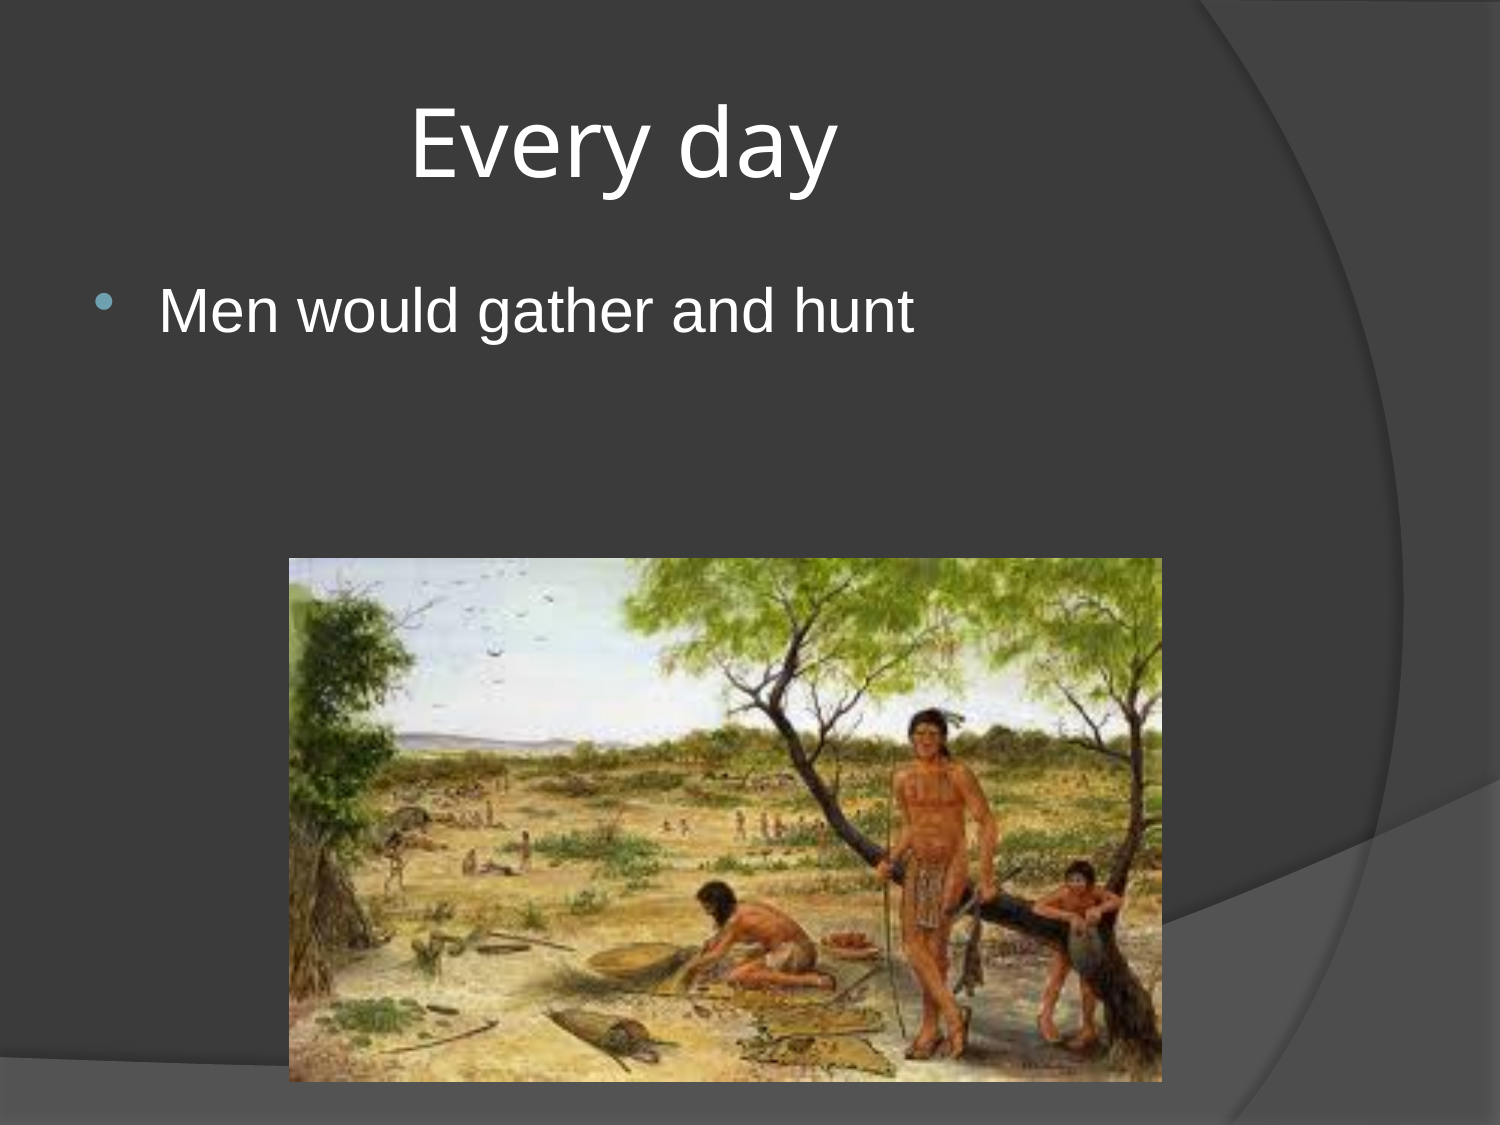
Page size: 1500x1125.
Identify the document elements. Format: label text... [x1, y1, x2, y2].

title Every day [75, 45, 1300, 233]
list Men would gather and hunt [75, 262, 1300, 1005]
picture [289, 558, 1162, 1082]
